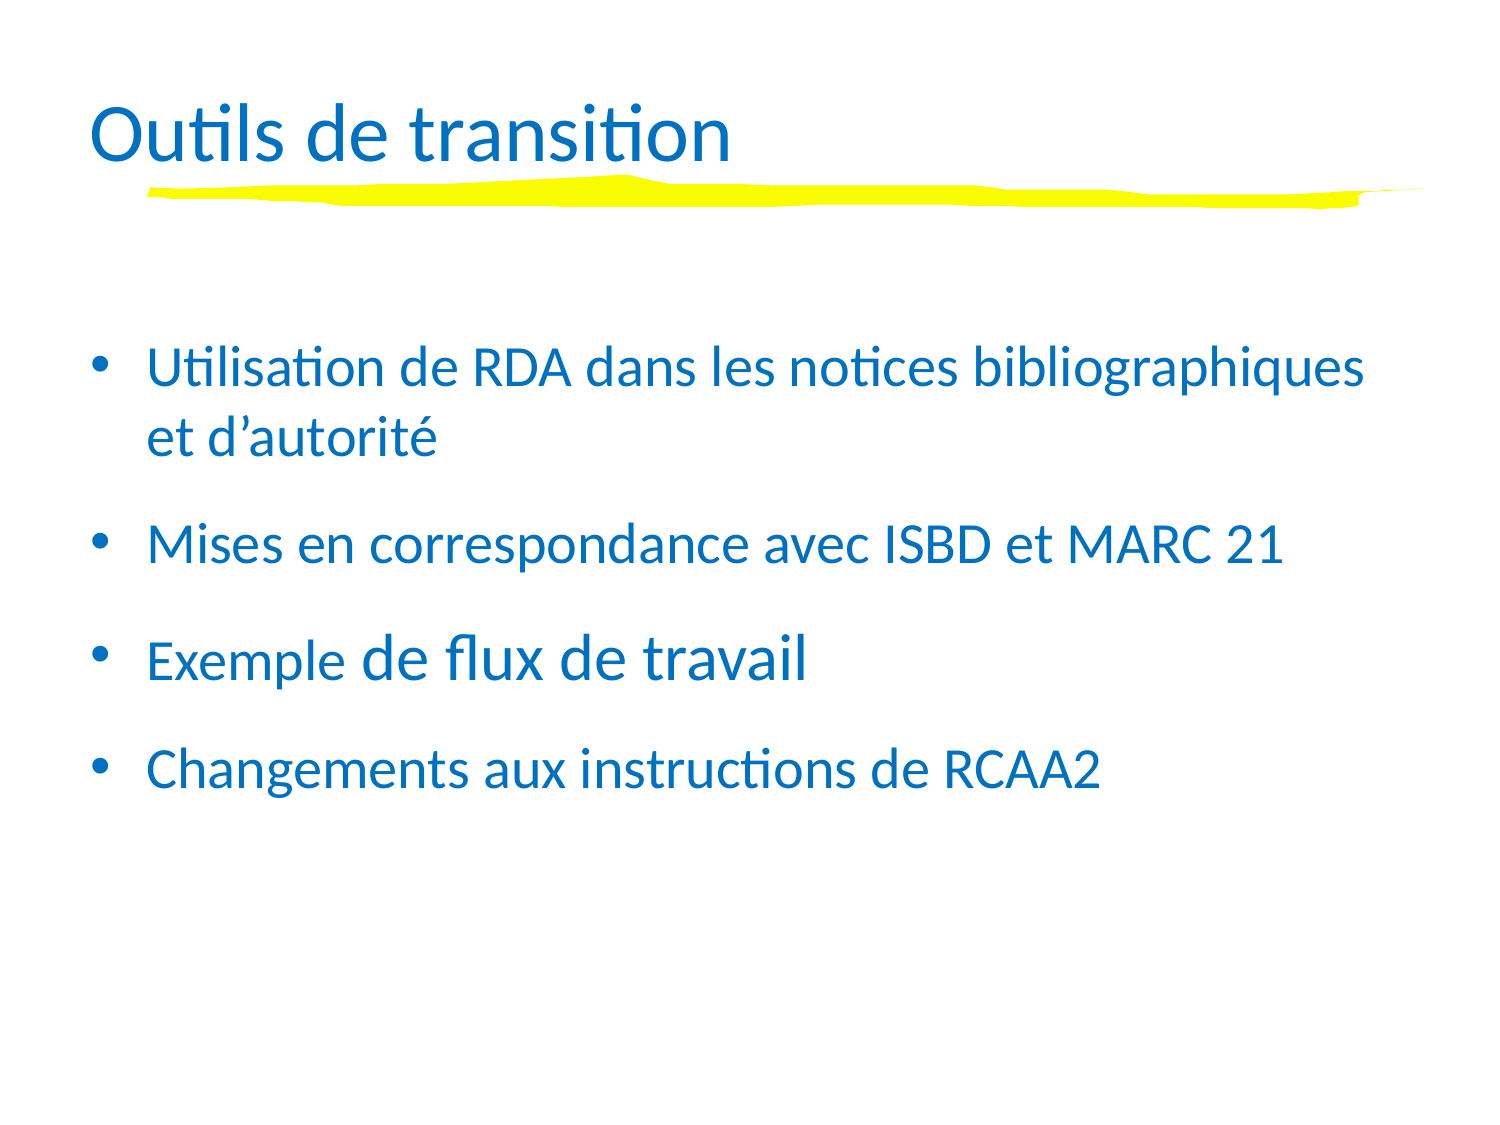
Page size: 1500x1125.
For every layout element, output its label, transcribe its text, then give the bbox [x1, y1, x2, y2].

text_box [146, 174, 1425, 210]
list Utilisation de RDA dans les notices bibliographiques et d’autorité Mises en correspondance avec ISBD et MARC 21 Exemple de flux de travail Changements aux instructions de RCAA2 [74, 320, 1426, 938]
text_box Outils de transition [74, 70, 1425, 200]
